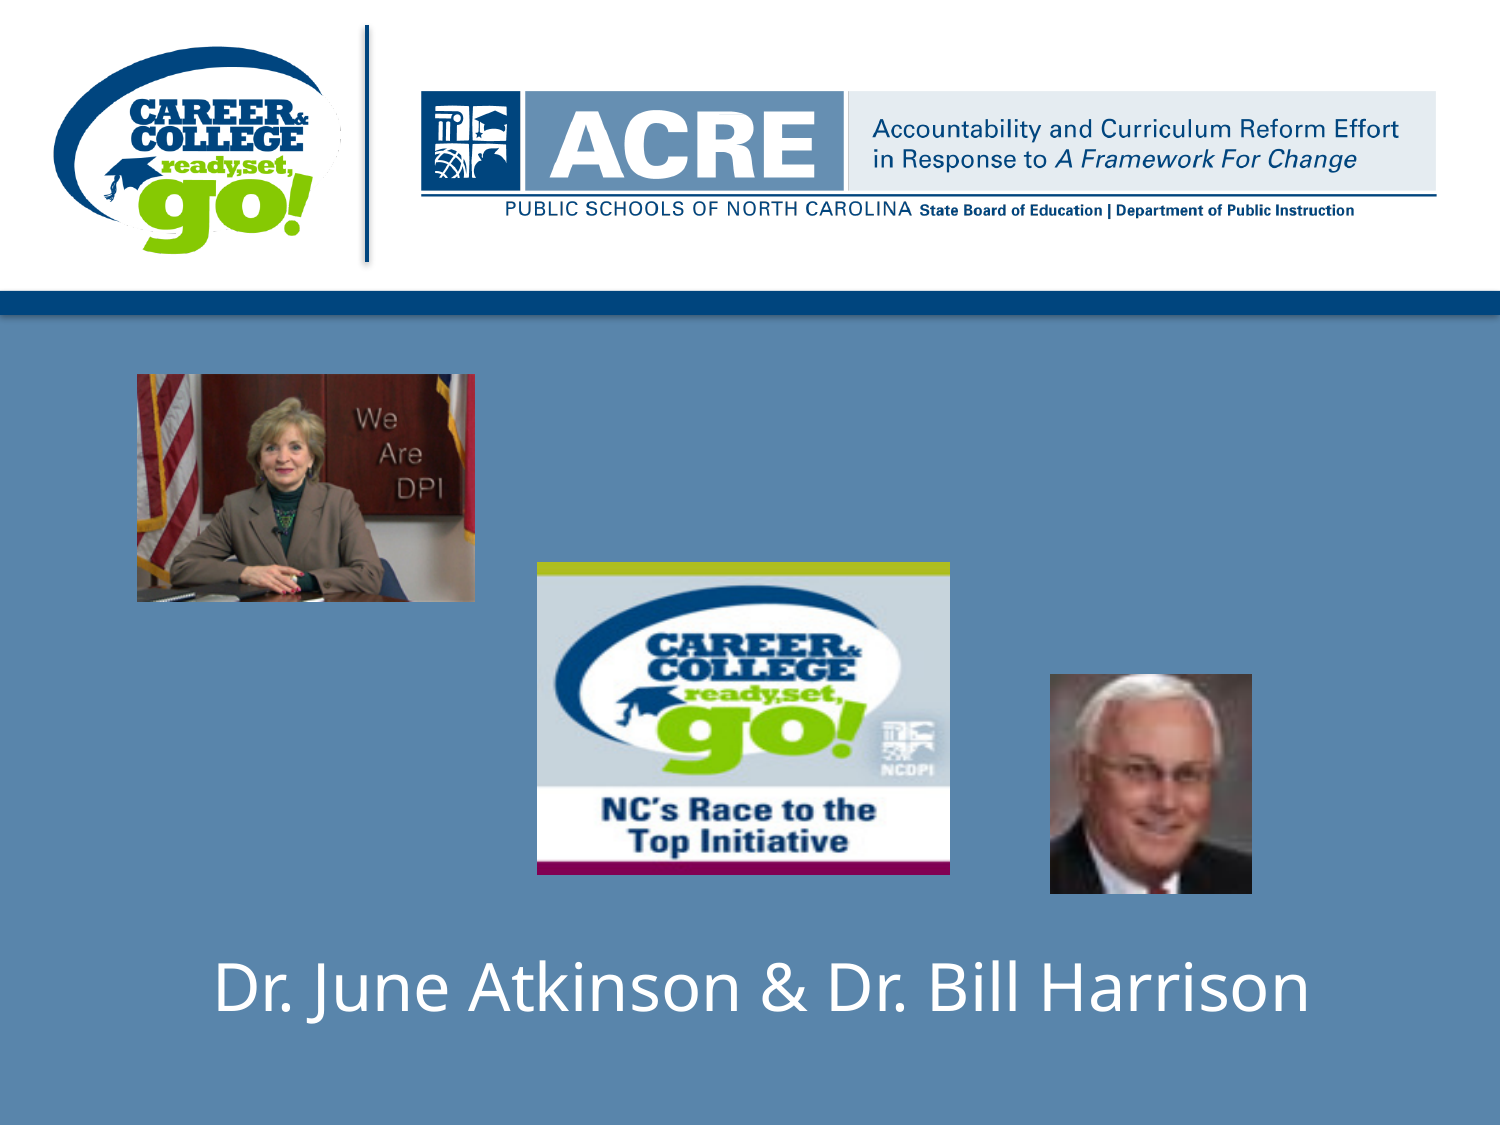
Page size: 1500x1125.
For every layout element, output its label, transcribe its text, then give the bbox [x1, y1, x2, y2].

text_box Dr. June Atkinson & Dr. Bill Harrison [197, 937, 1329, 1033]
picture [387, 49, 1463, 256]
picture [537, 562, 951, 876]
picture [1049, 674, 1252, 894]
picture [137, 374, 476, 603]
picture [45, 37, 349, 264]
